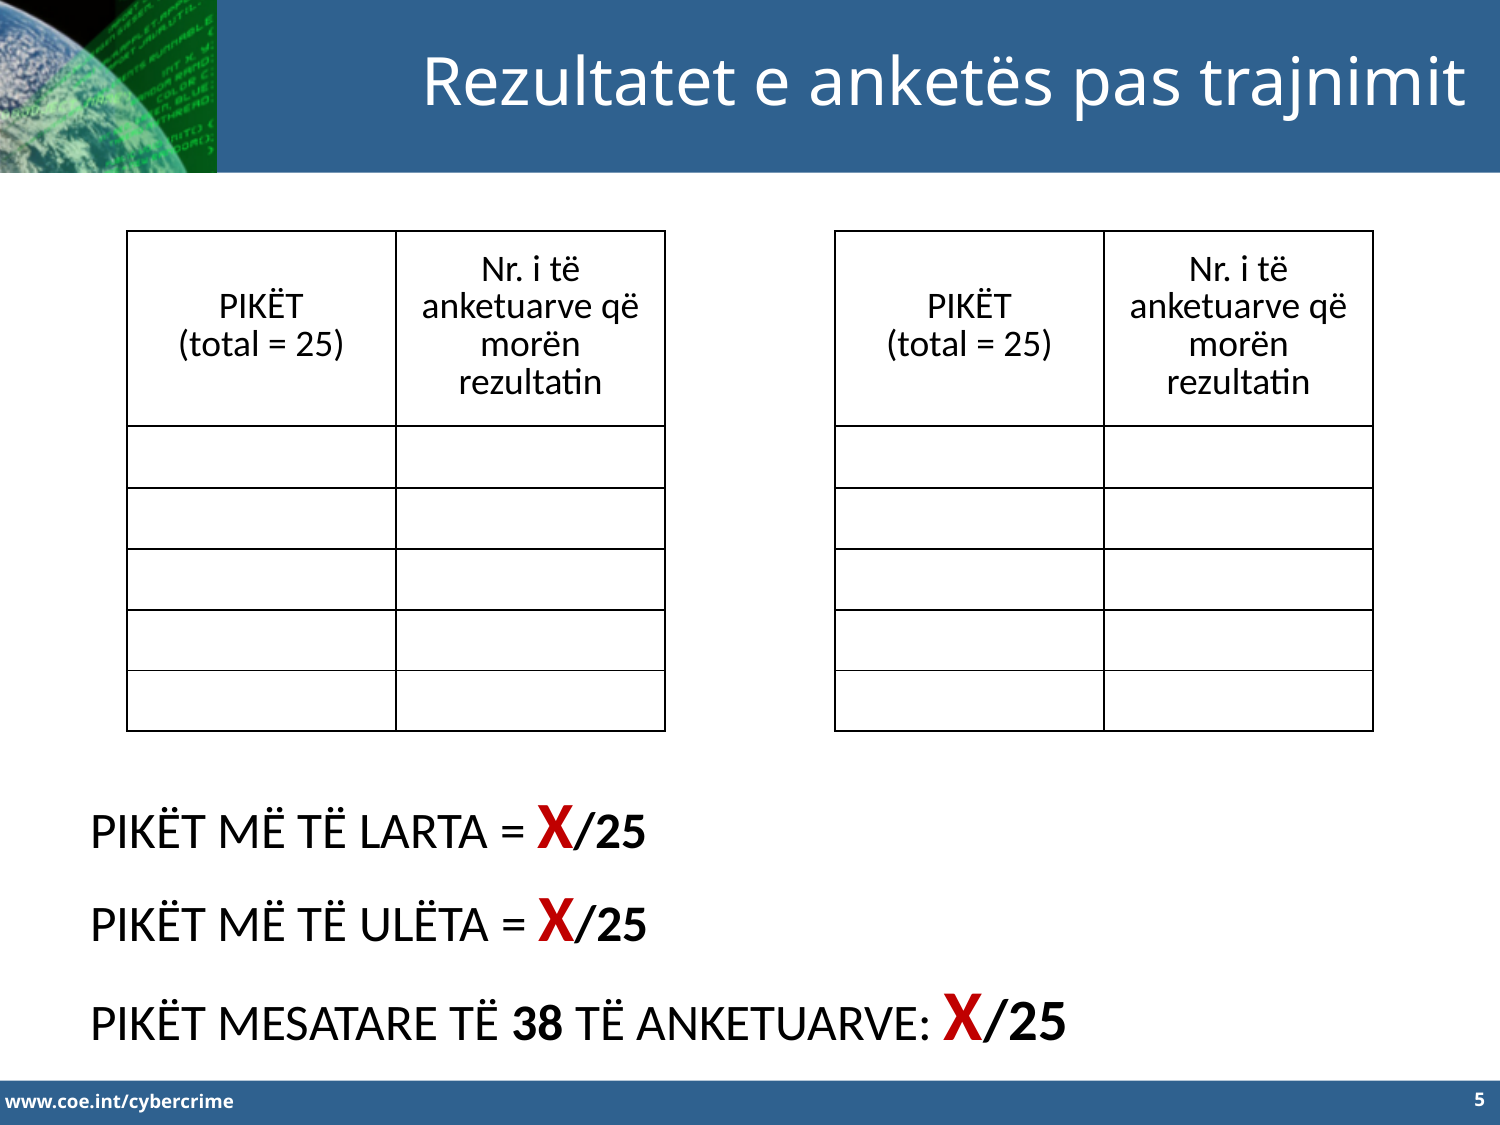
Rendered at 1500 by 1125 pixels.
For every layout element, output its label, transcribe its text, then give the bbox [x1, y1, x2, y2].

table_cell [128, 550, 395, 609]
table_cell [128, 671, 395, 730]
table_cell [397, 671, 664, 730]
table_cell [128, 427, 395, 487]
table_header Nr. i të anketuarve që morën rezultatin [397, 232, 664, 425]
table_cell [397, 427, 664, 487]
table_cell [397, 611, 664, 670]
table_cell [128, 611, 395, 670]
table_cell [1105, 427, 1372, 487]
table_cell [836, 489, 1103, 548]
table_cell [128, 489, 395, 548]
table_cell [1105, 489, 1372, 548]
text_box Rezultatet e anketës pas trajnimit [230, 31, 1483, 126]
table_cell [836, 671, 1103, 730]
table_header PIKËT (total = 25) [836, 232, 1103, 425]
table_header PIKËT (total = 25) [128, 232, 395, 425]
picture [0, 1, 217, 173]
text_box PIKËT MË TË LARTA = X/25 PIKËT MË TË ULËTA = X/25 PIKËT MESATARE TË 38 TË ANKETUARVE: X/25 [74, 775, 1425, 1063]
table_cell [836, 427, 1103, 487]
table_header Nr. i të anketuarve që morën rezultatin [1105, 232, 1372, 425]
table_cell [397, 550, 664, 609]
table_cell [1105, 671, 1372, 730]
table_cell [1105, 550, 1372, 609]
table_cell [836, 550, 1103, 609]
table_cell [836, 611, 1103, 670]
table_cell [1105, 611, 1372, 670]
table_cell [397, 489, 664, 548]
